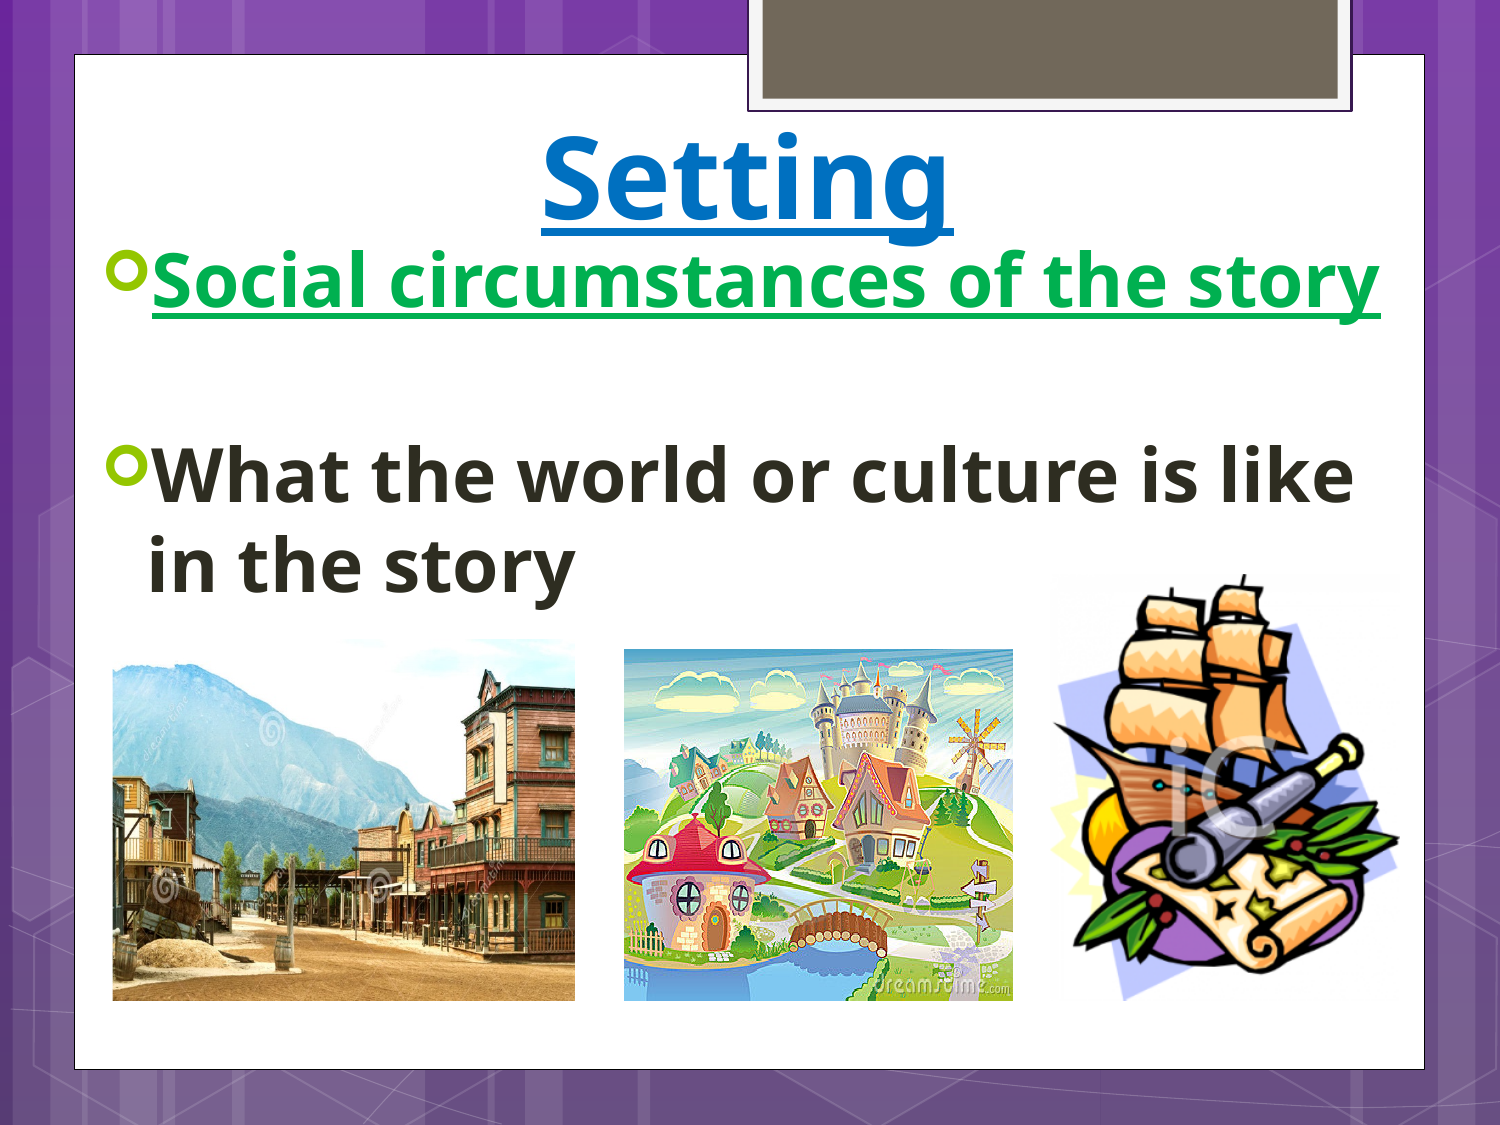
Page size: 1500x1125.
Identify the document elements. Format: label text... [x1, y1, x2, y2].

title Setting [171, 62, 1324, 224]
list Social circumstances of the story What the world or culture is like in the story [75, 224, 1425, 805]
picture [624, 649, 1013, 1001]
picture [112, 639, 576, 1001]
picture [1049, 574, 1401, 1001]
